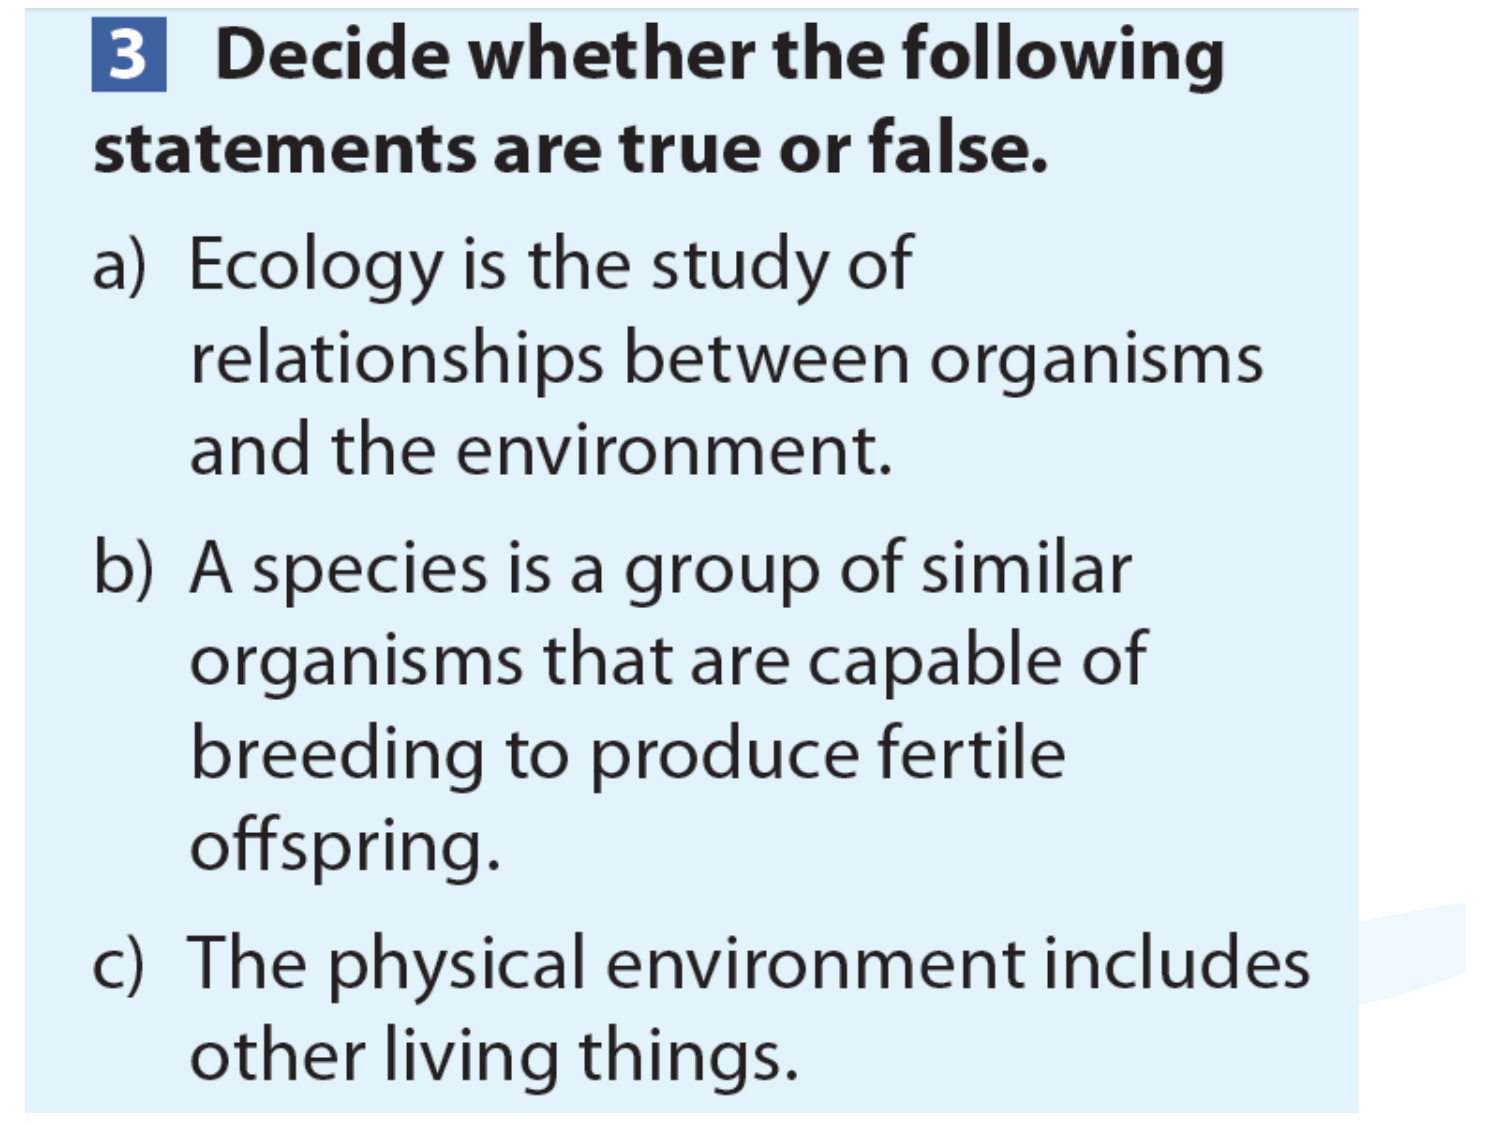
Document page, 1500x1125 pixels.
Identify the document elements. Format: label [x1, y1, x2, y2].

picture [24, 8, 1359, 1113]
